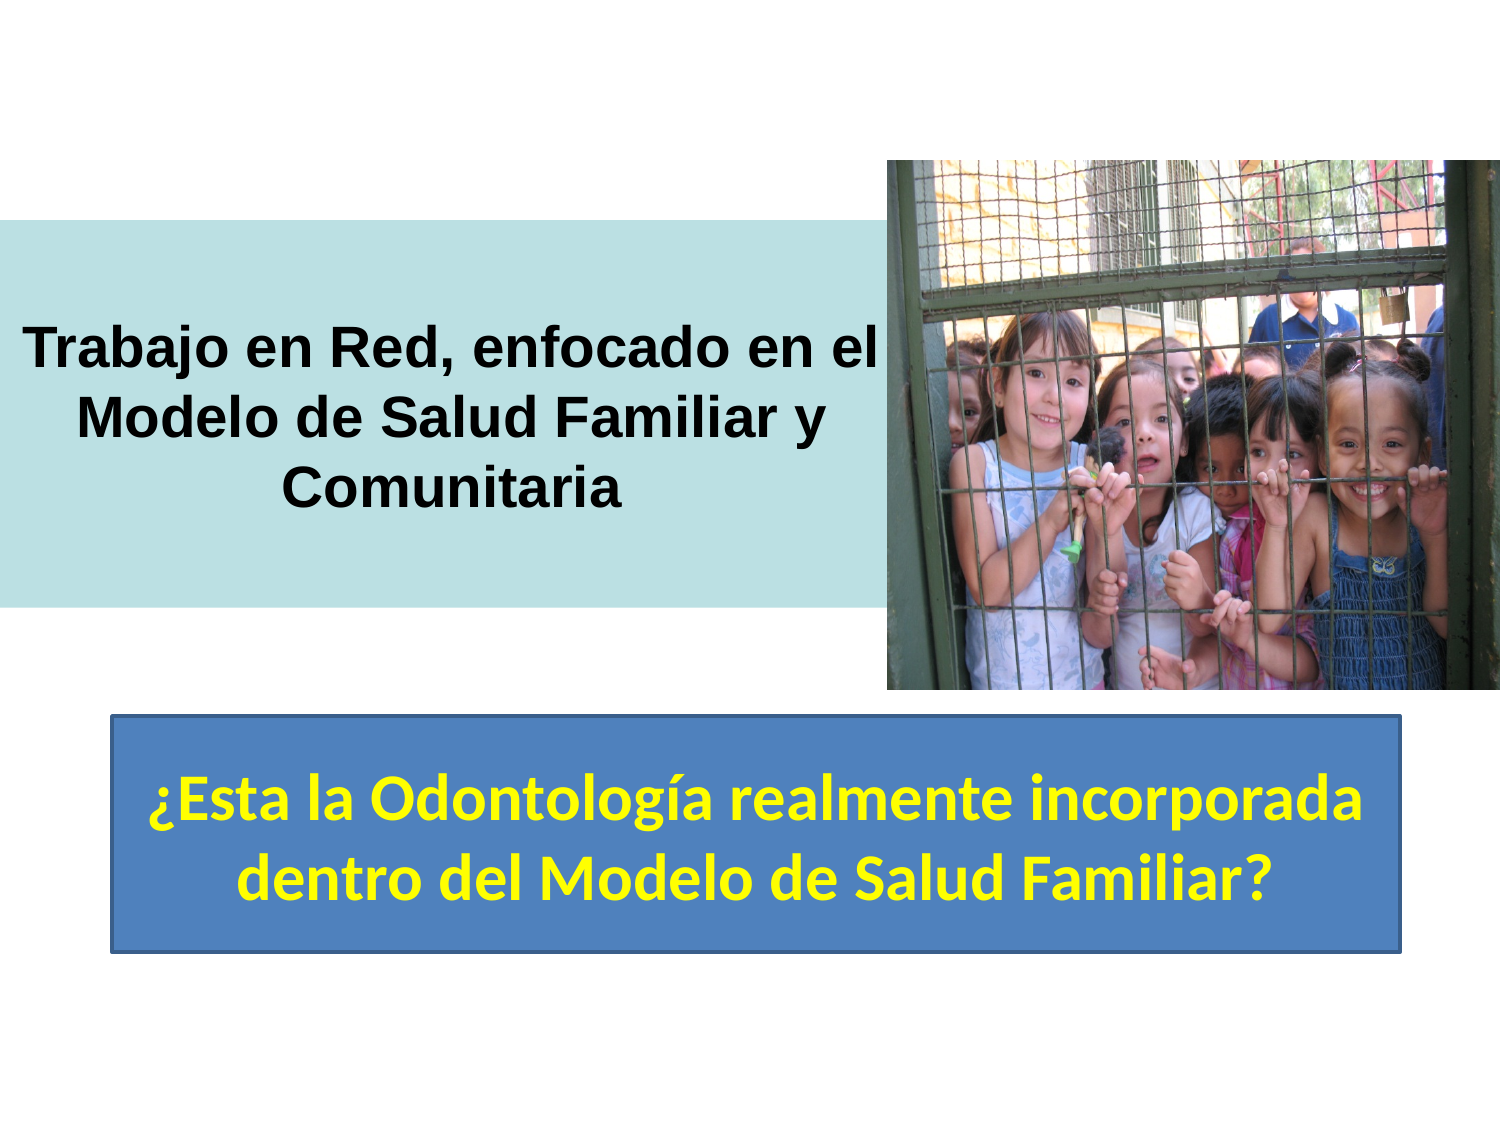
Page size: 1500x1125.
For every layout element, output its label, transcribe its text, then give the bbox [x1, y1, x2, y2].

text_box ¿Esta la Odontología realmente incorporada dentro del Modelo de Salud Familiar? [110, 714, 1402, 954]
title Trabajo en Red, enfocado en el Modelo de Salud Familiar y Comunitaria [0, 219, 882, 608]
picture [887, 160, 1500, 690]
